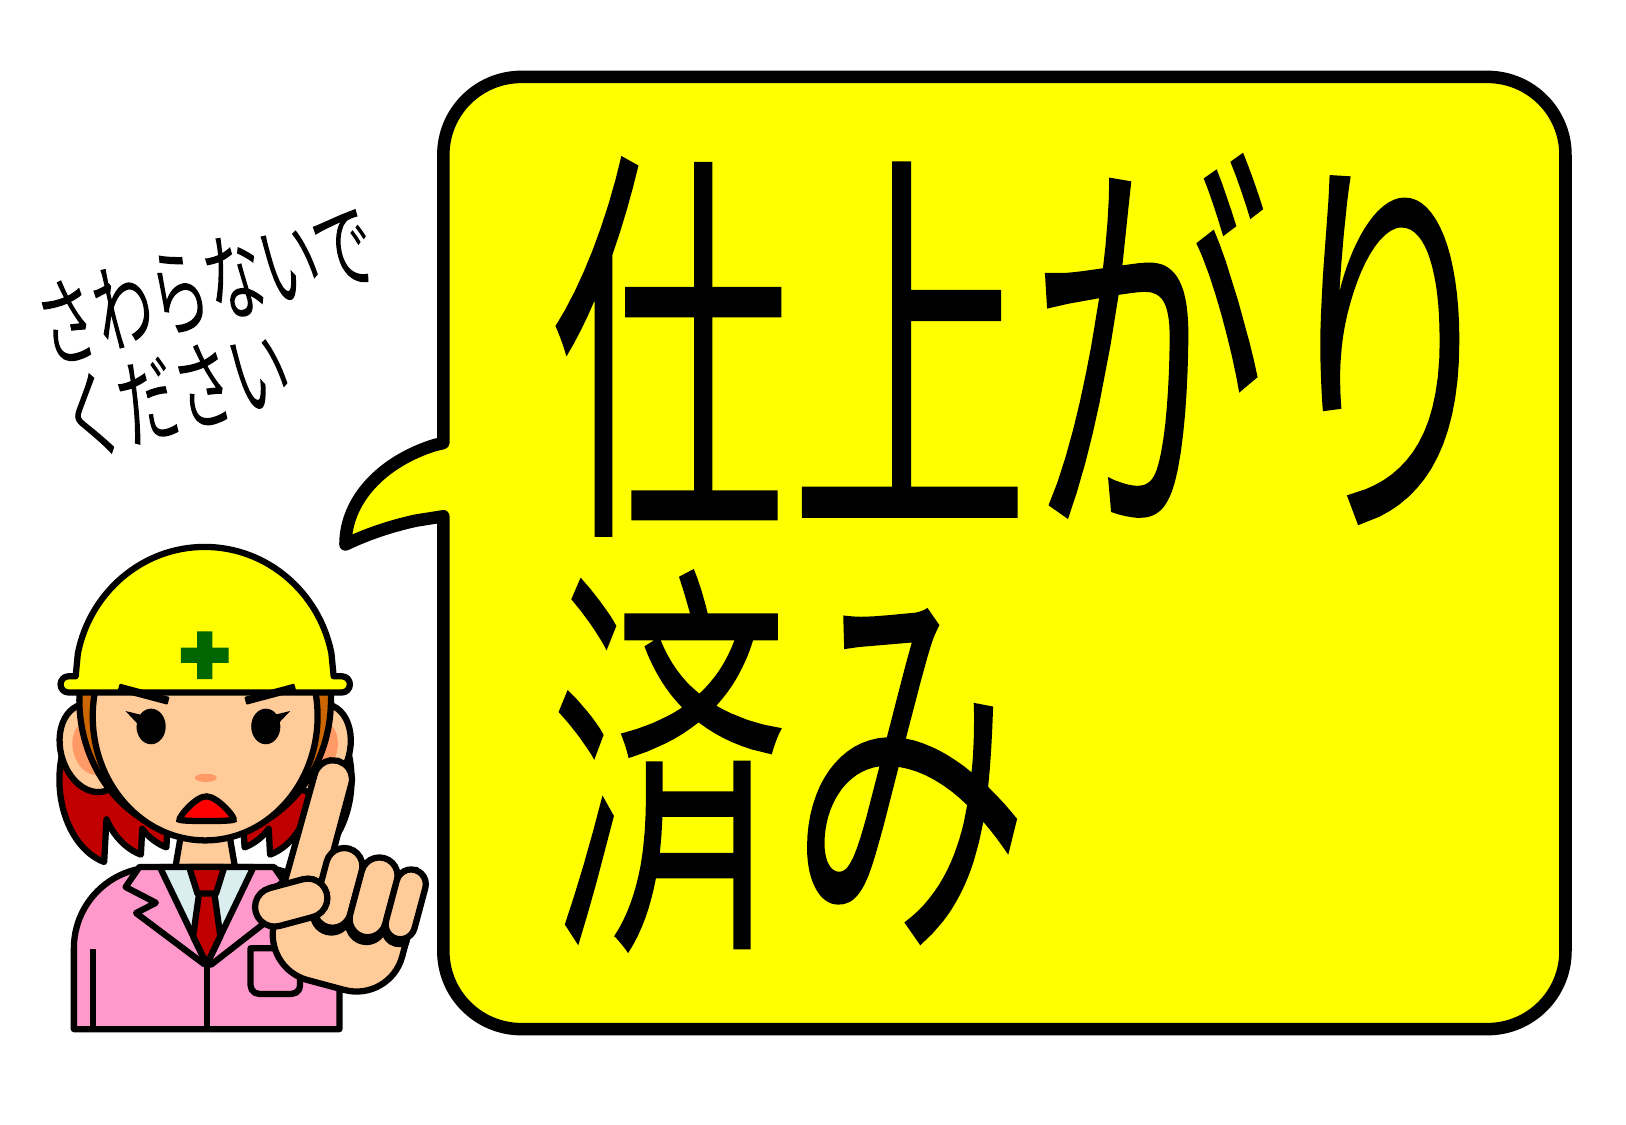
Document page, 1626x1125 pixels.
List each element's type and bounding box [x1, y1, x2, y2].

text_box [343, 74, 1568, 1032]
text_box [59, 546, 426, 1030]
